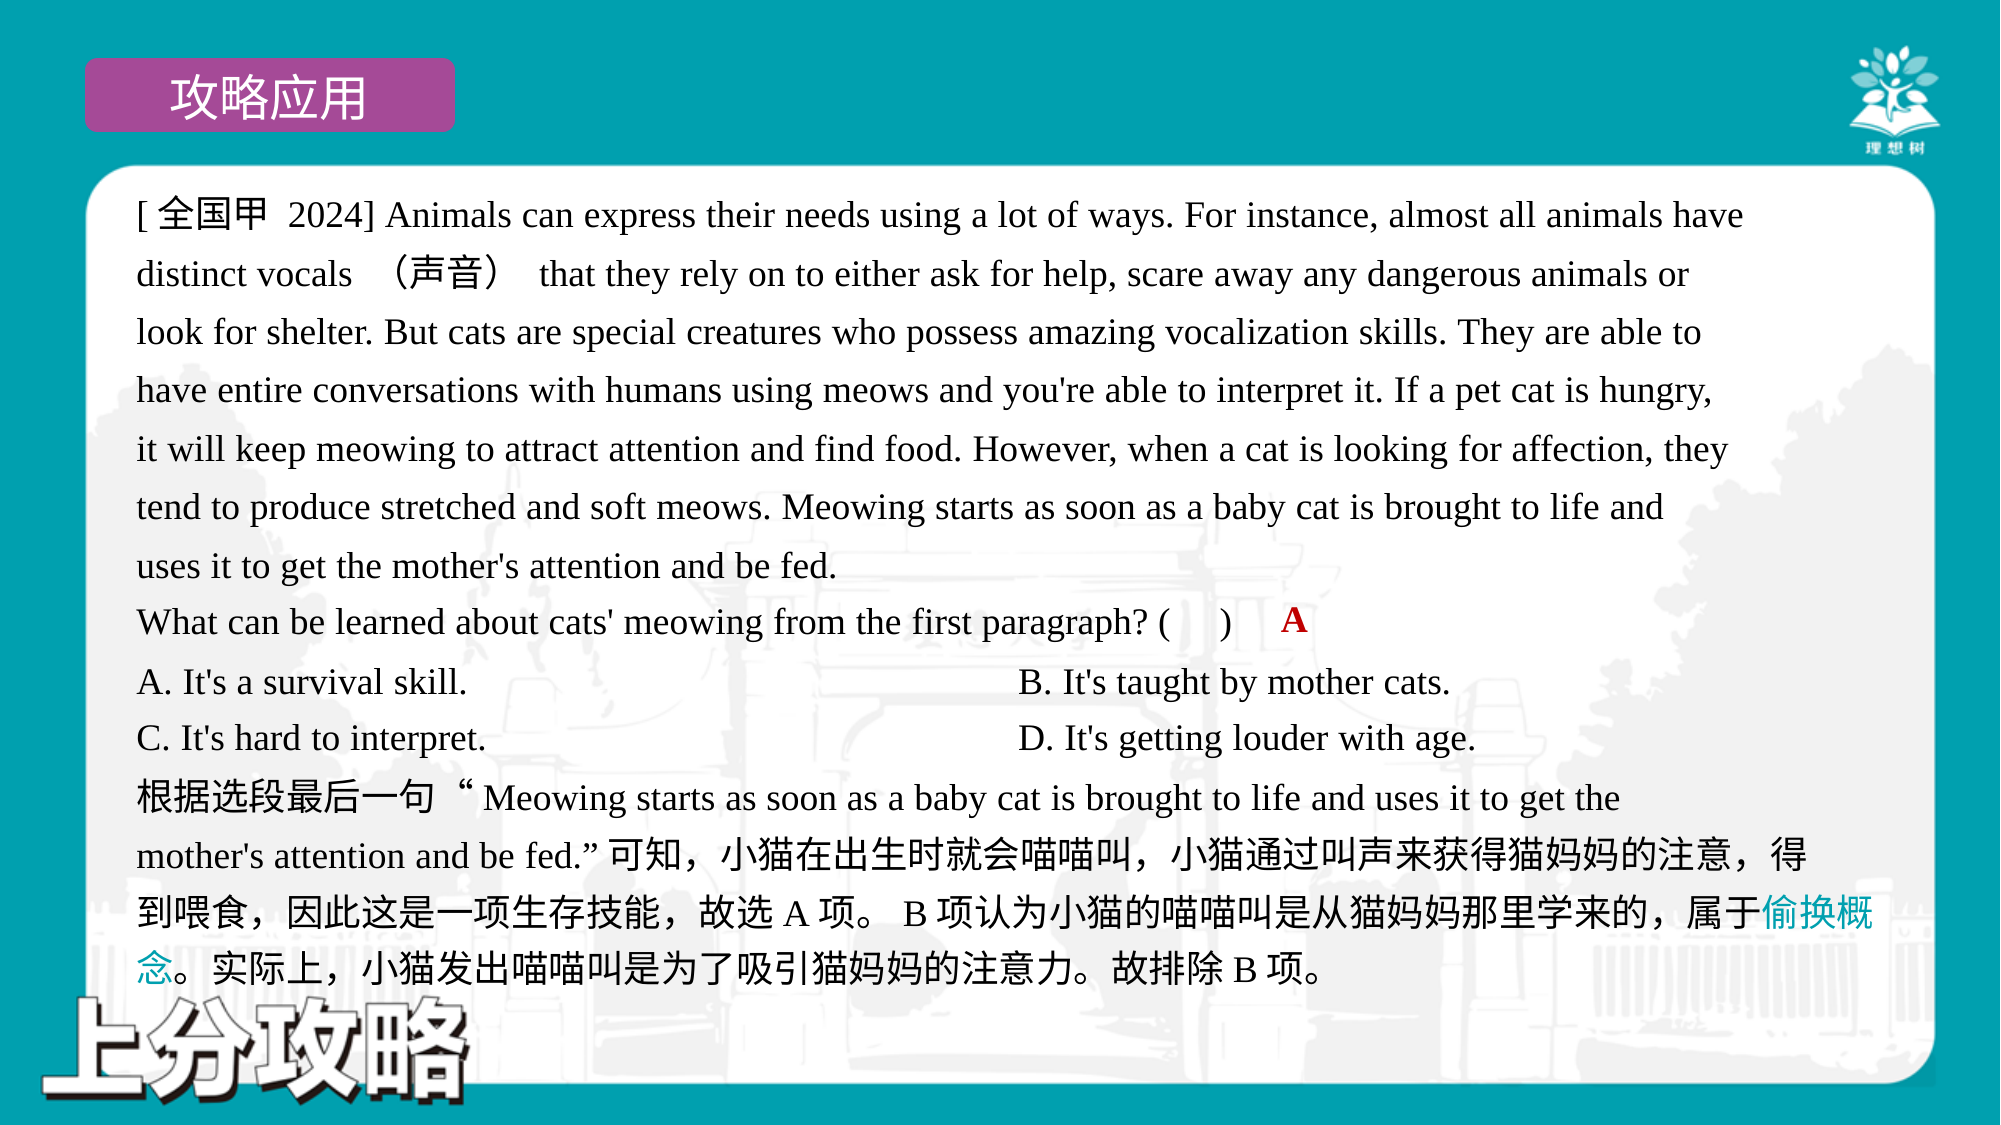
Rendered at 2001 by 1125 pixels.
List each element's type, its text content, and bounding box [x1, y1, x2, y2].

text_box 根据选段最后一句“Meowing starts as soon as a baby cat is brought to life and uses it to get the mother's attention and be fed.”可知，小猫在出生时就会喵喵叫，小猫通过叫声来获得猫妈妈的注意，得 到喂食，因此这是一项生存技能，故选A项。B项认为小猫的喵喵叫是从猫妈妈那里学来的，属于偷换概 念。实际上，小猫发出喵喵叫是为了吸引猫妈妈的注意力。故排除B项。 [136, 759, 1865, 986]
text_box A. It's a survival skill. B. It's taught by mother cats. C. It's hard to interpret. D. It's getting louder with age. [136, 643, 1865, 754]
text_box [全国甲 2024] Animals can express their needs using a lot of ways. For instance, almost all animals have distinct vocals （声音） that they rely on to either ask for help, scare away any dangerous animals or look for shelter. But cats are special creatures who possess amazing vocalization skills. They are able to have entire conversations with humans using meows and you're able to interpret it. If a pet cat is hungry, it will keep meowing to attract attention and find food. However, when a cat is looking for affection, they tend to produce stretched and soft meows. Meowing starts as soon as a baby cat is brought to life and uses it to get the mother's attention and be fed. What can be learned about cats' meowing from the first paragraph? ( ) [136, 177, 1865, 637]
picture [0, 0, 2000, 1125]
text_box A [1267, 584, 1322, 636]
